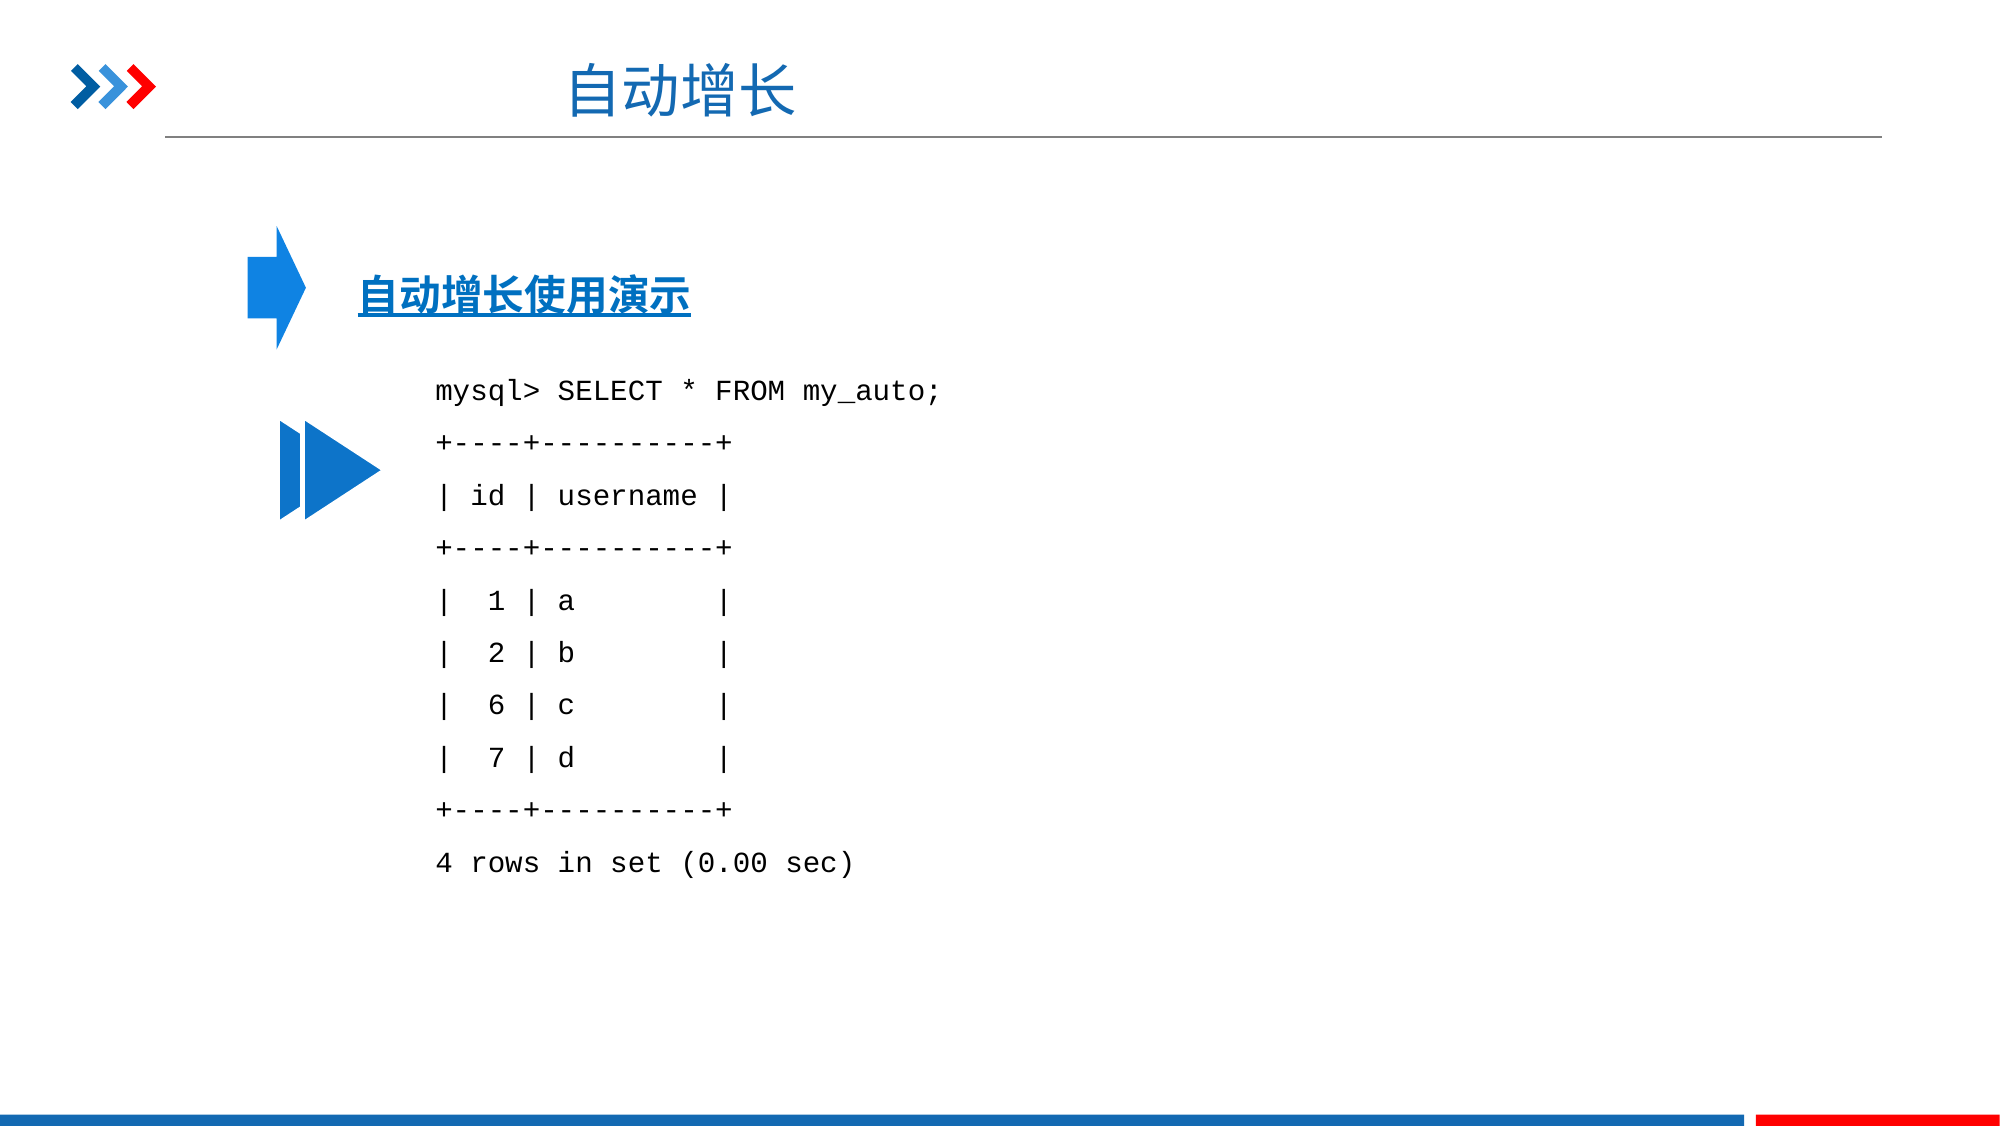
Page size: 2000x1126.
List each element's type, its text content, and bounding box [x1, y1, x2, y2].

text_box 自动增长使用演示 [342, 261, 707, 326]
text_box mysql> SELECT * FROM my_auto; +----+----------+ | id | username | +----+----------+ | 1 | a | | 2 | b | | 6 | c | | 7 | d | +----+----------+ 4 rows in set (0.00 sec) [383, 346, 1707, 886]
title 自动增长 [521, 25, 1296, 153]
text_box [247, 226, 306, 350]
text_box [277, 416, 386, 525]
